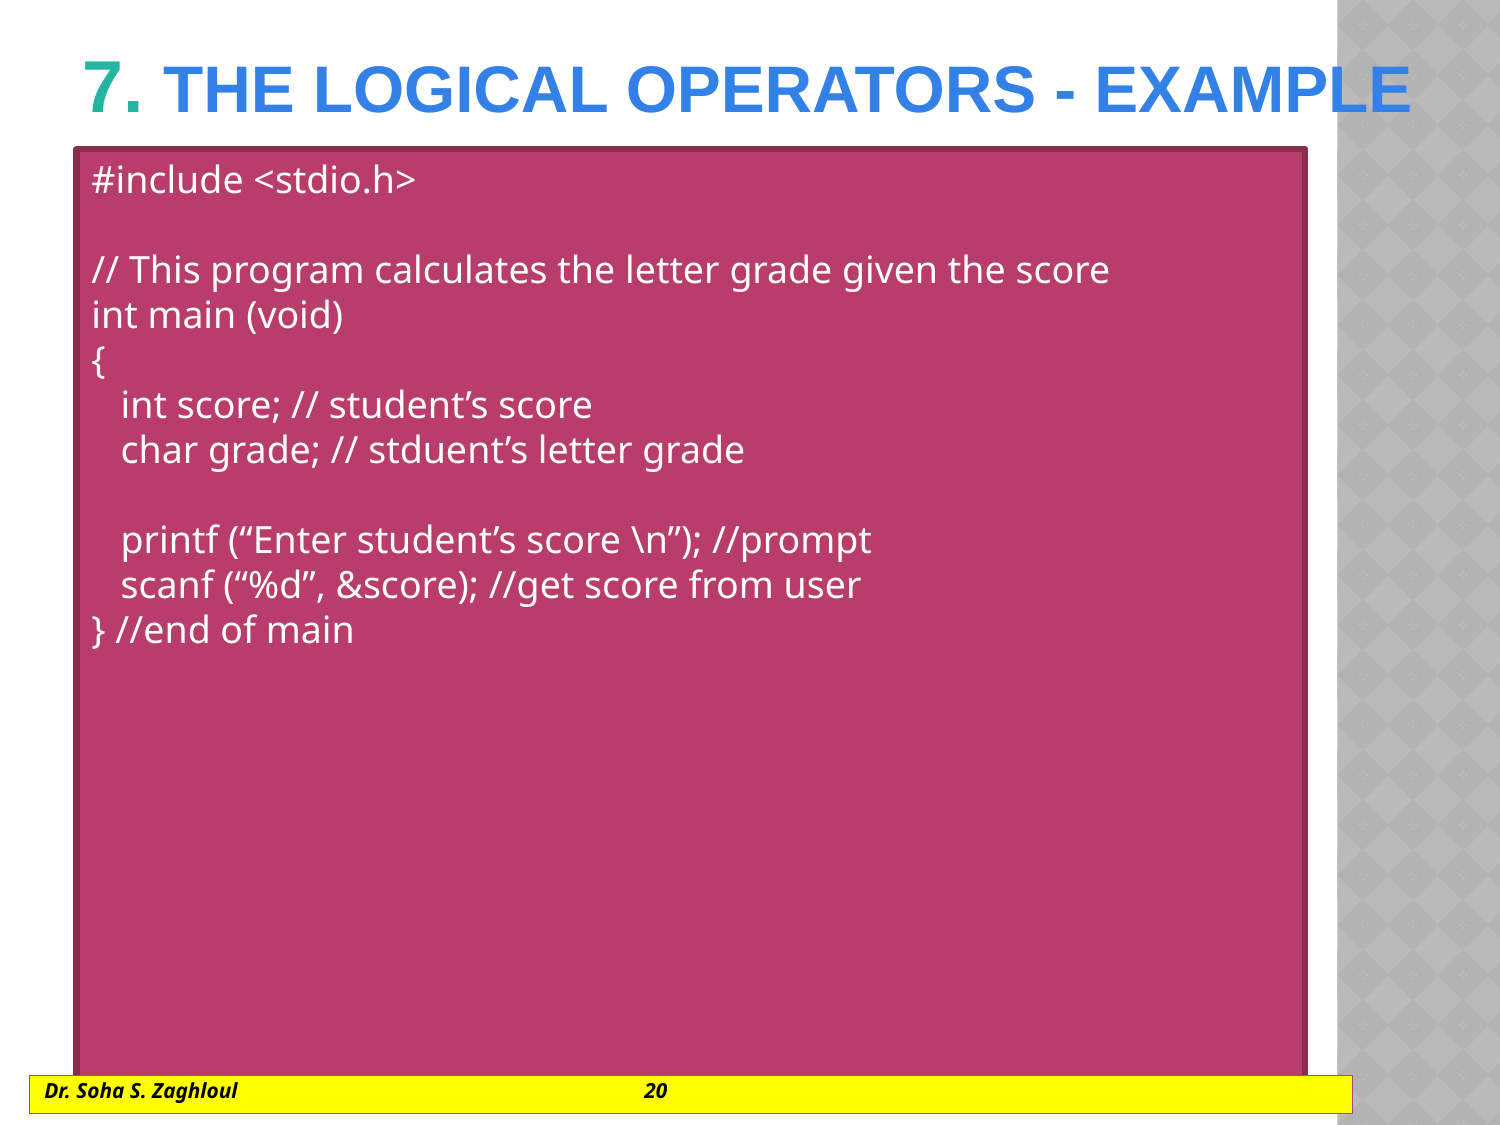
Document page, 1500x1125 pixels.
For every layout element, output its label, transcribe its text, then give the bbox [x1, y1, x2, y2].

text_box #include <stdio.h> // This program calculates the letter grade given the score int main (void) { int score; // student’s score char grade; // stduent’s letter grade printf (“Enter student’s score \n”); //prompt scanf (“%d”, &score); //get score from user } //end of main [73, 146, 1308, 1075]
title 7. The logical operators - example [75, 30, 1459, 128]
text_box Dr. Soha S. Zaghloul 20 [29, 1075, 1353, 1114]
